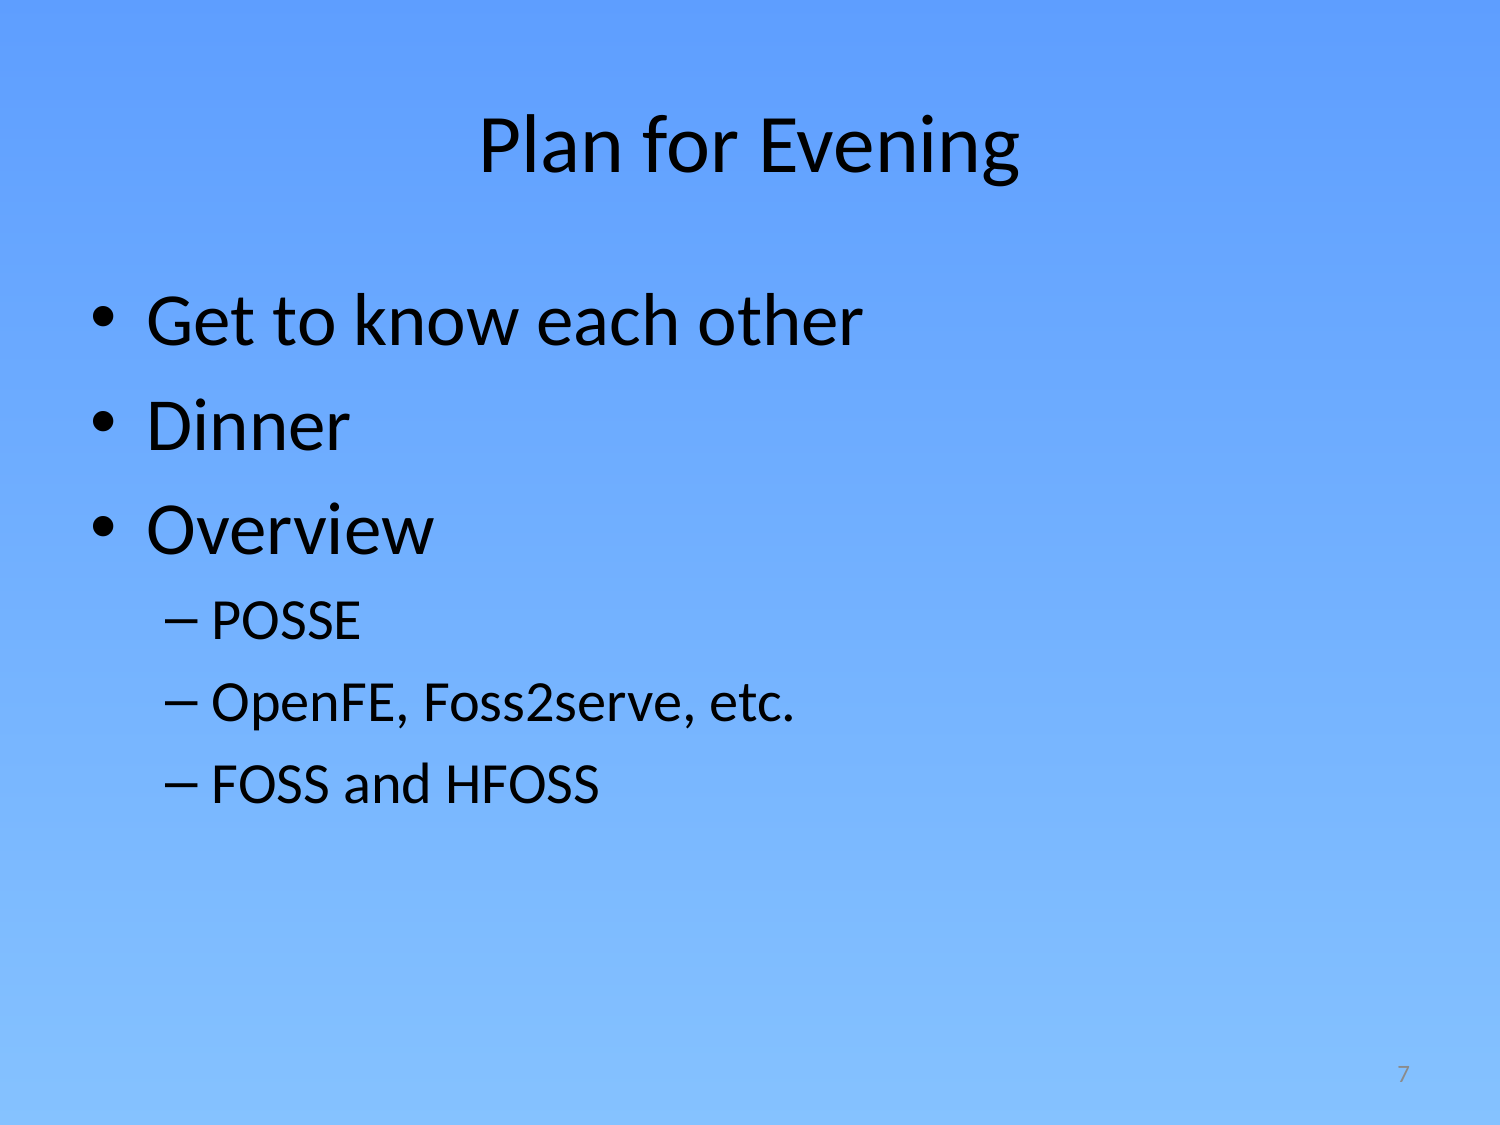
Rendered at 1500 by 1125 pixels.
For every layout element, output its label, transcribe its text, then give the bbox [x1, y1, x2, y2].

slide_number 7 [1074, 1042, 1425, 1103]
title Plan for Evening [74, 44, 1426, 233]
list Get to know each other Dinner Overview POSSE OpenFE, Foss2serve, etc. FOSS and HFOSS [74, 262, 1426, 1006]
